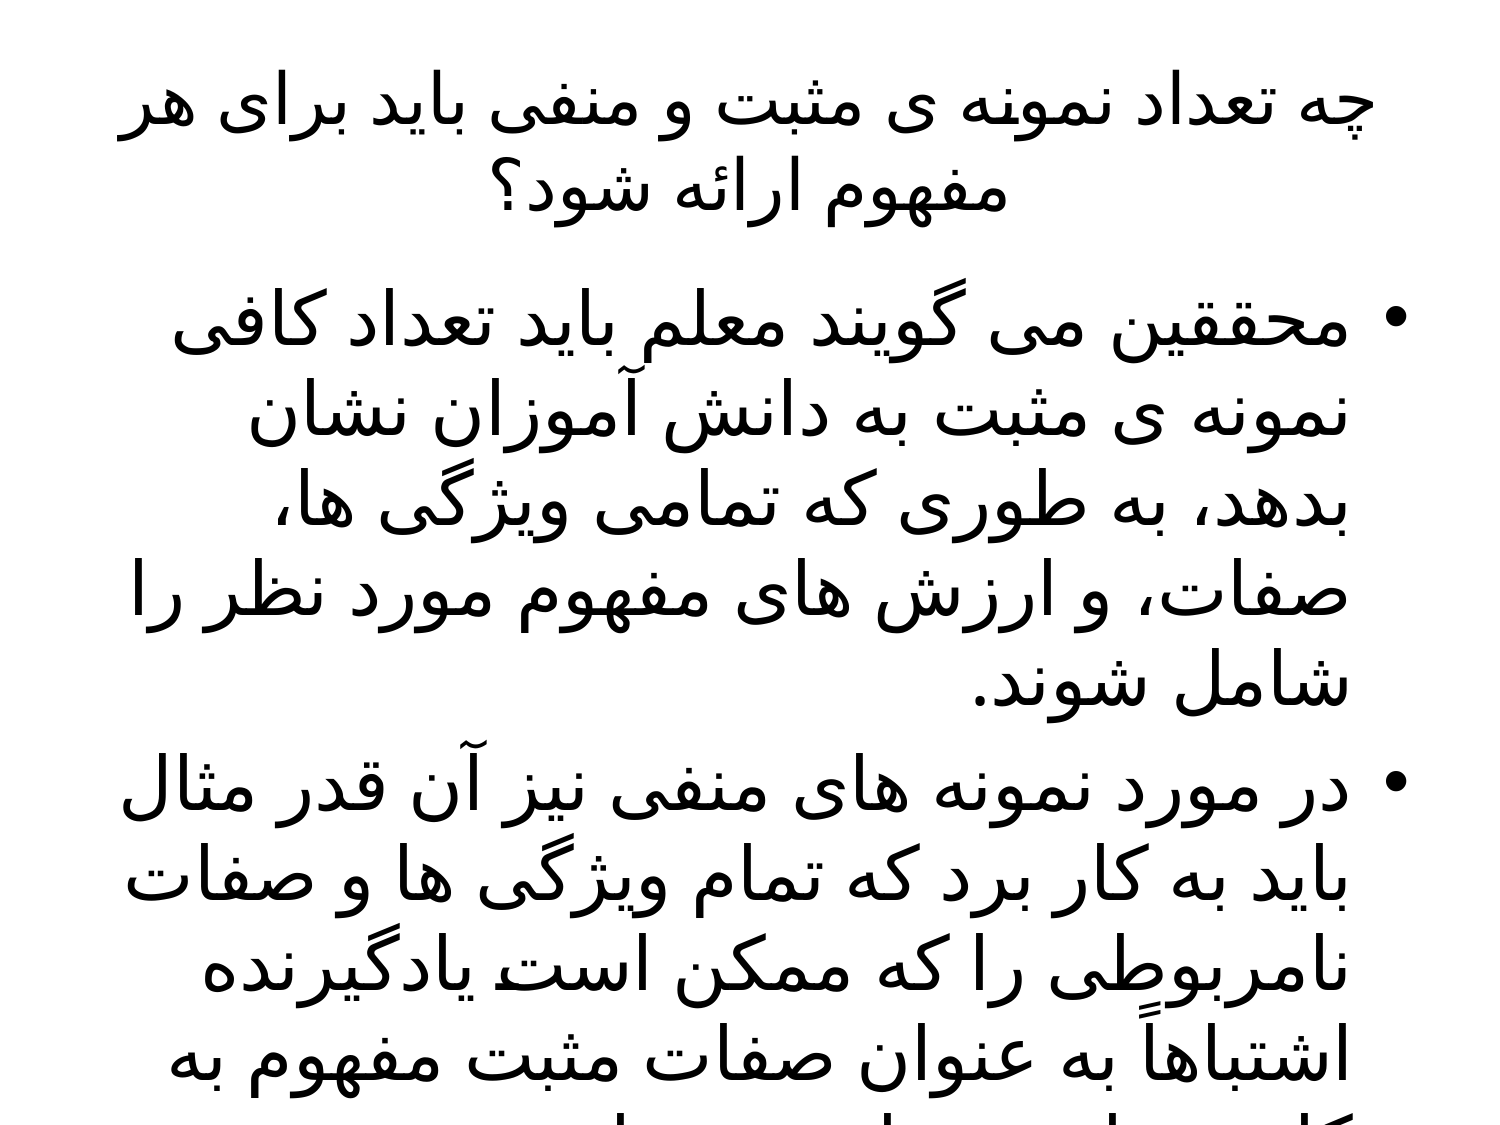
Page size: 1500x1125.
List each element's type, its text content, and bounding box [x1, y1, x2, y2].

list محققین می گویند معلم باید تعداد کافی نمونه ی مثبت به دانش آموزان نشان بدهد، به طوری که تمامی ویژگی ها، صفات، و ارزش های مفهوم مورد نظر را شامل شوند. در مورد نمونه های منفی نیز آن قدر مثال باید به کار برد که تمام ویژگی ها و صفات نامربوطی را که ممکن است یادگیرنده اشتباهاً به عنوان صفات مثبت مفهوم به کار برد از ذهن او دور سازد. [75, 262, 1425, 1005]
title چه تعداد نمونه ی مثبت و منفی باید برای هر مفهوم ارائه شود؟ [75, 45, 1425, 233]
